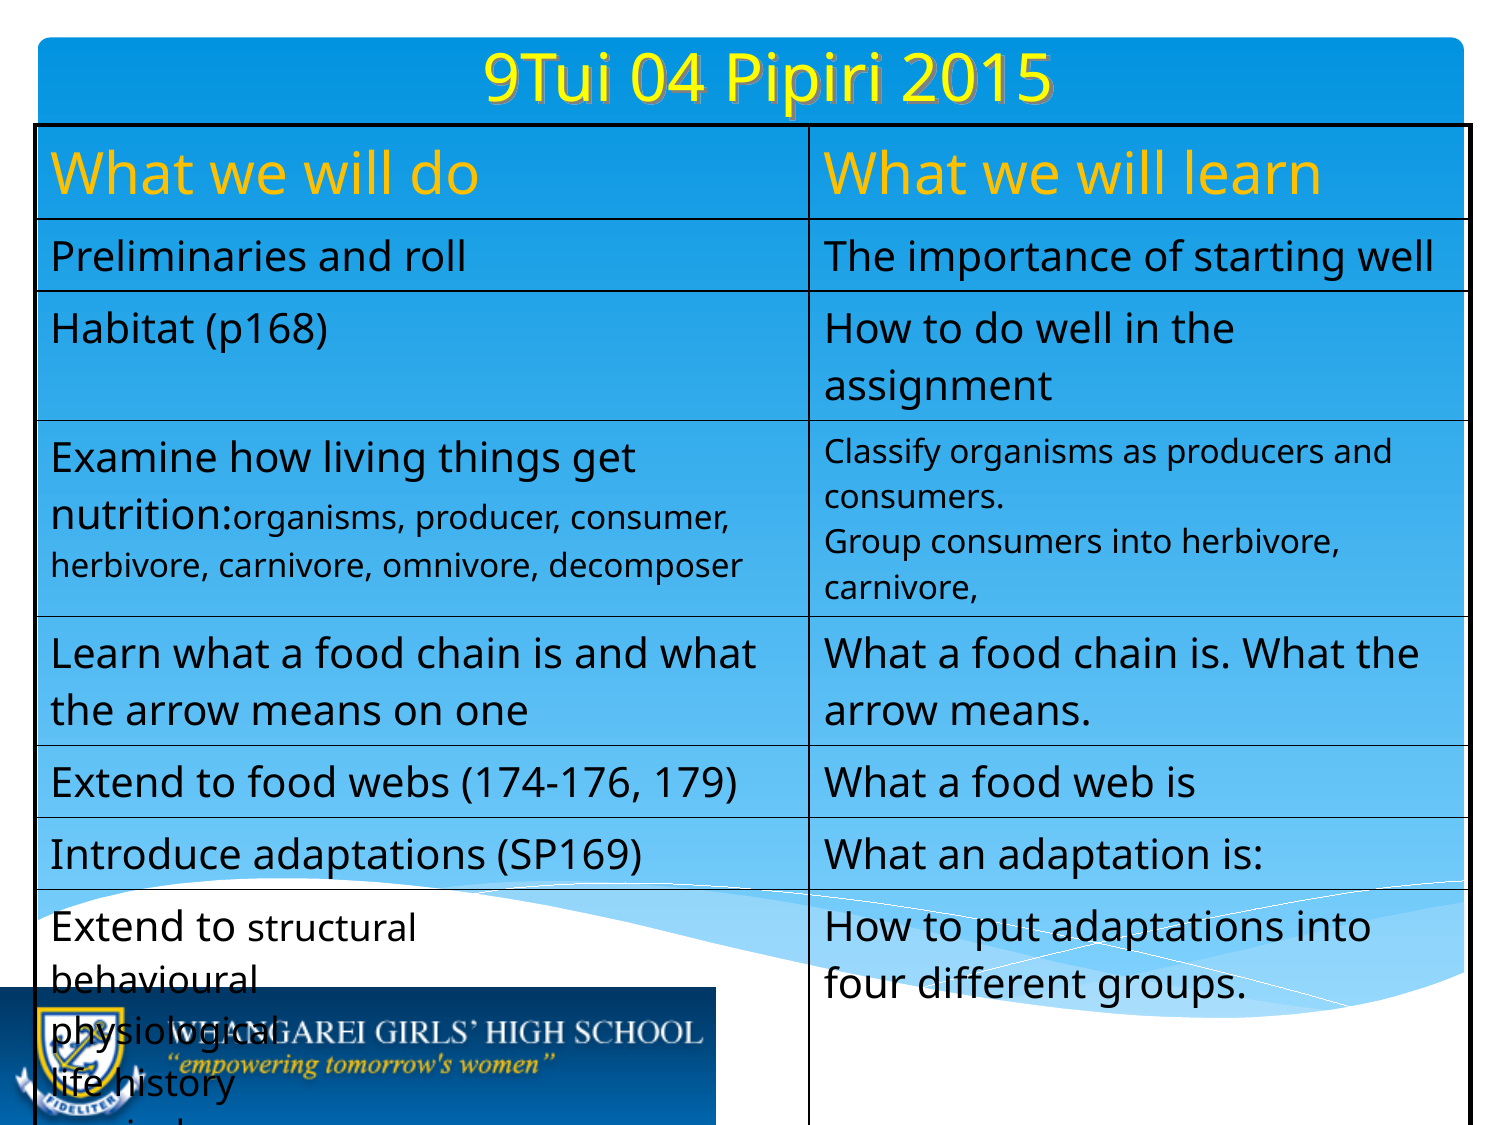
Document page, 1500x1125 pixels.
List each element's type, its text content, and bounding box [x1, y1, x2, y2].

table_header What we will do [37, 127, 808, 218]
table_cell Preliminaries and roll [37, 220, 808, 290]
table_cell How to do well in the assignment [810, 292, 1468, 420]
table_cell Classify organisms as producers and consumers. Group consumers into herbivore, carnivore, [810, 421, 1468, 616]
picture [0, 987, 716, 1125]
text_box 9Tui 04 Pipiri 2015 [162, 24, 1375, 123]
table_cell Introduce adaptations (SP169) [37, 818, 808, 889]
table_cell Examine how living things get nutrition:organisms, producer, consumer, herbivore, carnivore, omnivore, decomposer [37, 421, 808, 616]
table_cell How to put adaptations into four different groups. [810, 890, 1468, 1125]
table_cell The importance of starting well [810, 220, 1468, 290]
table_cell Extend to food webs (174-176, 179) [37, 746, 808, 817]
table_cell What a food web is [810, 746, 1468, 817]
table_cell Learn what a food chain is and what the arrow means on one [37, 617, 808, 745]
table_cell What a food chain is. What the arrow means. [810, 617, 1468, 745]
table_cell What an adaptation is: [810, 818, 1468, 889]
table_cell Extend to structural behavioural physiological life history survival [37, 890, 808, 1125]
table_header What we will learn [810, 127, 1468, 218]
table_cell Habitat (p168) [37, 292, 808, 420]
